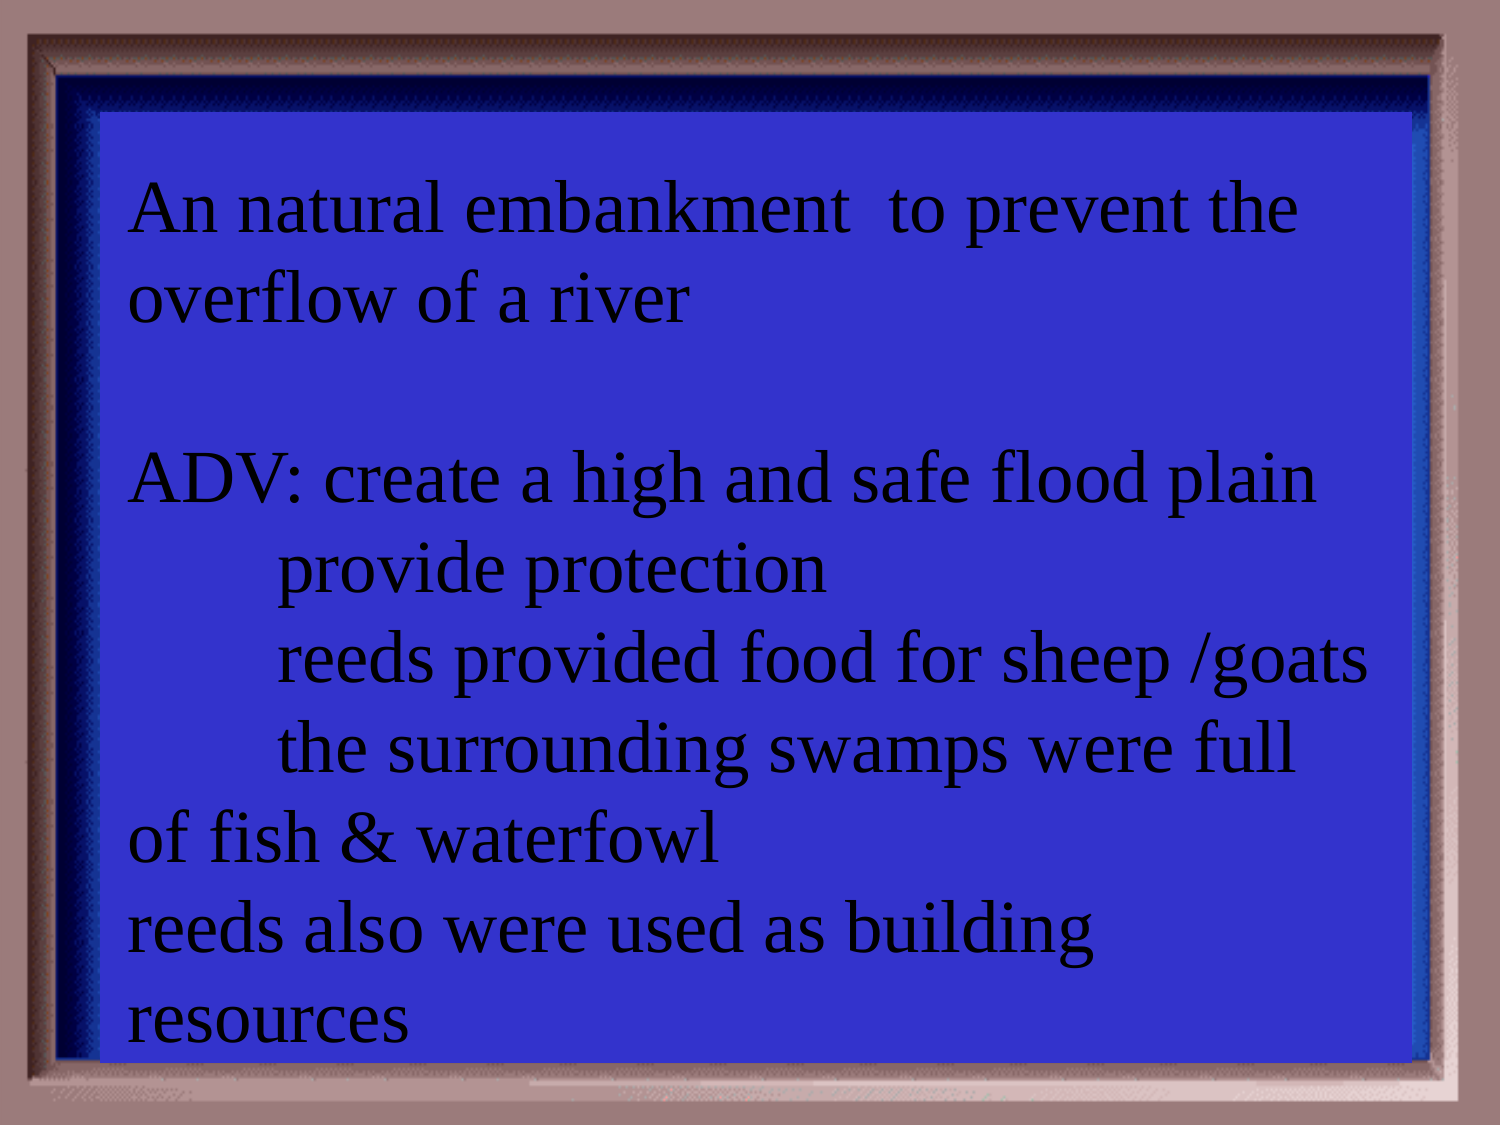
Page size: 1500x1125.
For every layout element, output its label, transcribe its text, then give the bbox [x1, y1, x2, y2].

picture [0, 0, 1500, 1125]
text_box An natural embankment to prevent the overflow of a river ADV: create a high and safe flood plain provide protection reeds provided food for sheep /goats the surrounding swamps were full of fish & waterfowl reeds also were used as building resources [112, 149, 1388, 1125]
text_box [99, 112, 1413, 1063]
